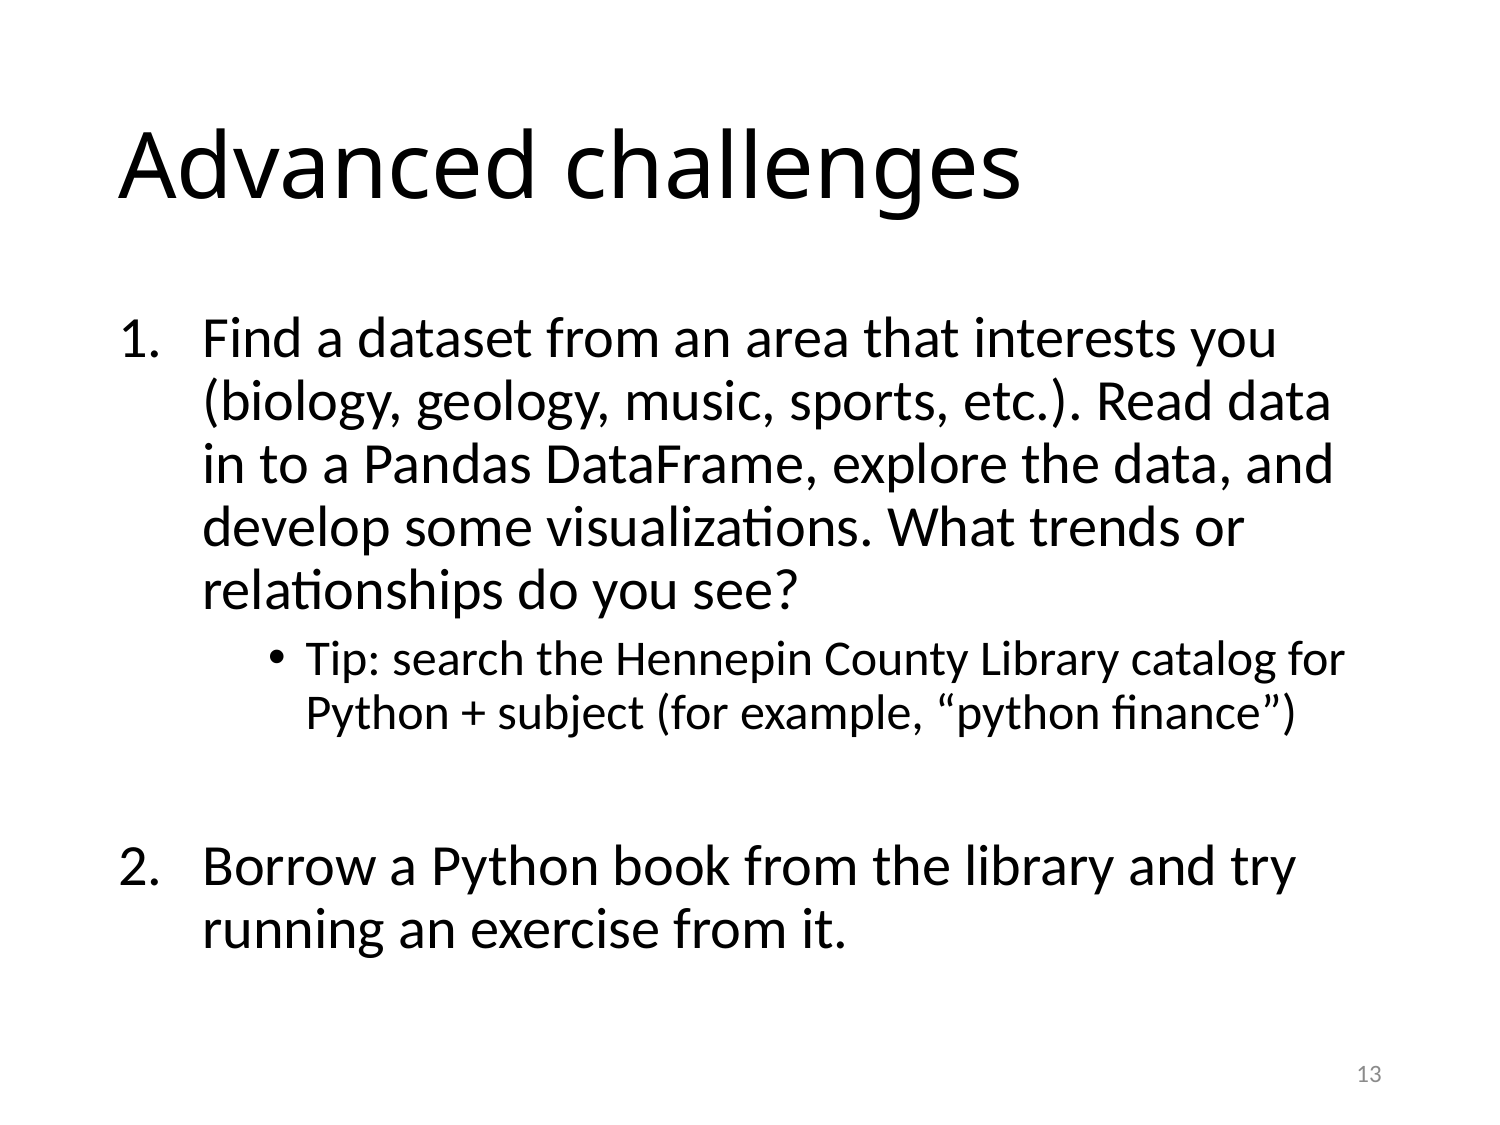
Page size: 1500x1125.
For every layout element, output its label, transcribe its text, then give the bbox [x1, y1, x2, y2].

title Advanced challenges [103, 59, 1397, 278]
list Find a dataset from an area that interests you (biology, geology, music, sports, etc.). Read data in to a Pandas DataFrame, explore the data, and develop some visualizations. What trends or relationships do you see? Tip: search the Hennepin County Library catalog for Python + subject (for example, “python finance”) Borrow a Python book from the library and try running an exercise from it. [103, 299, 1397, 1014]
slide_number 13 [1059, 1042, 1397, 1103]
